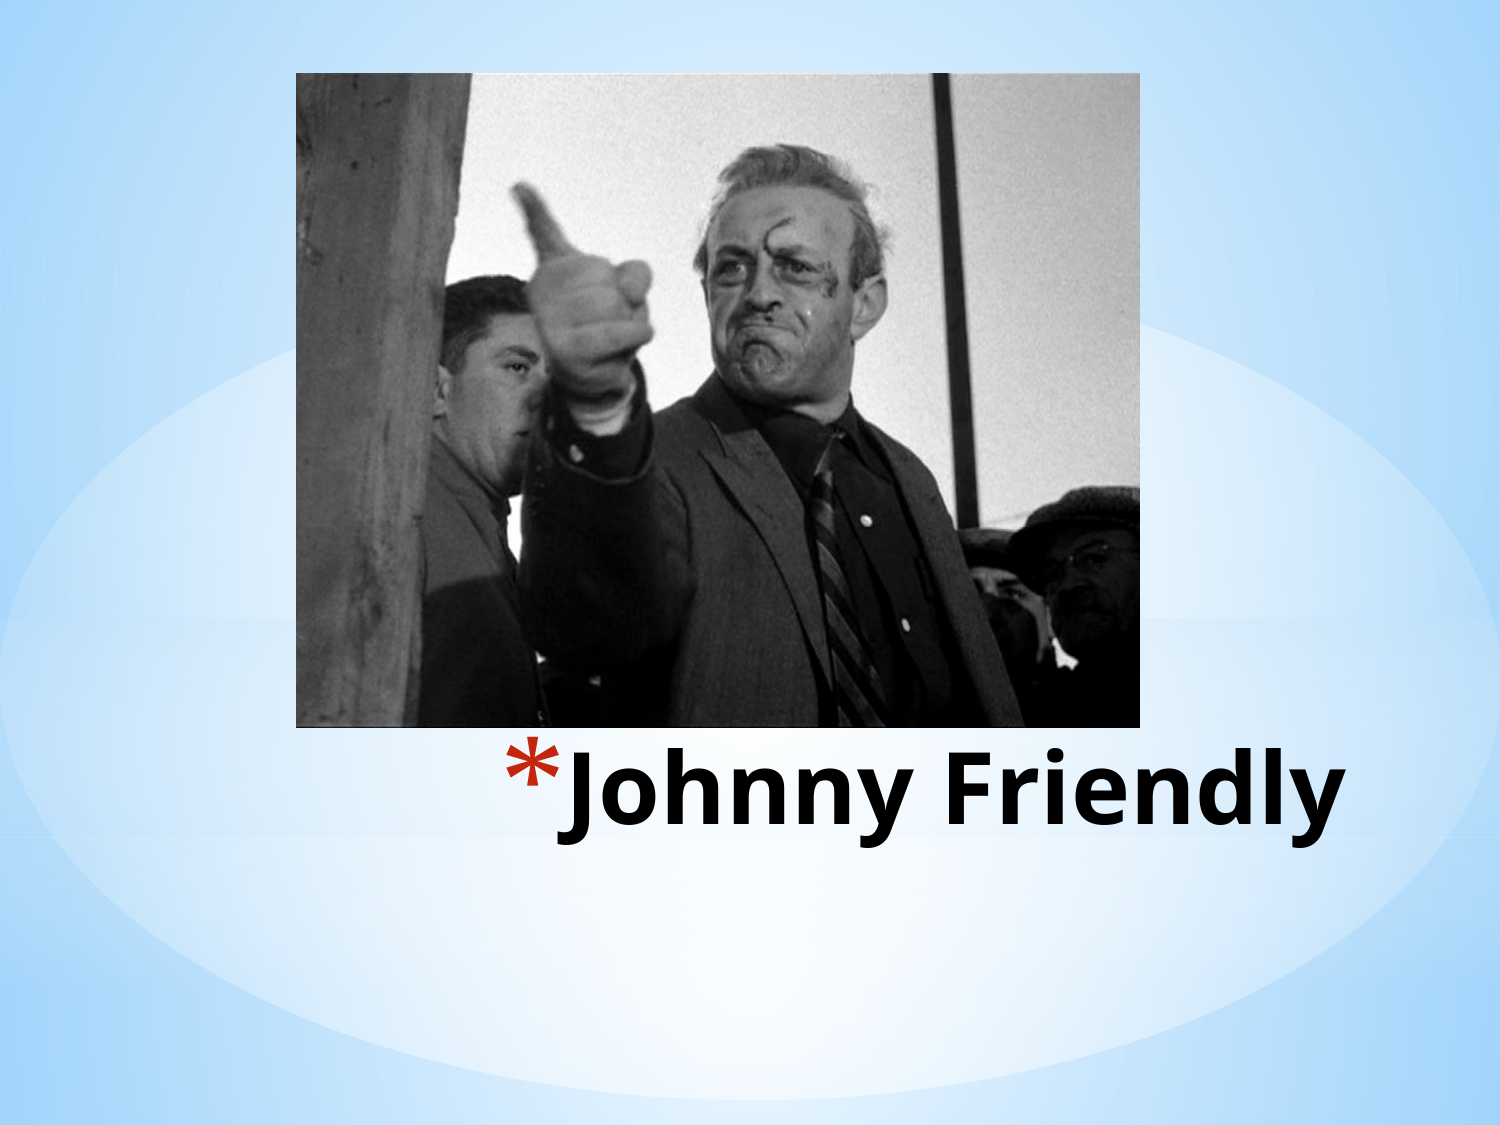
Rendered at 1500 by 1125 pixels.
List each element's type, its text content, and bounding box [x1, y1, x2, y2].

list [295, 73, 1140, 729]
title Johnny Friendly [294, 717, 1363, 905]
